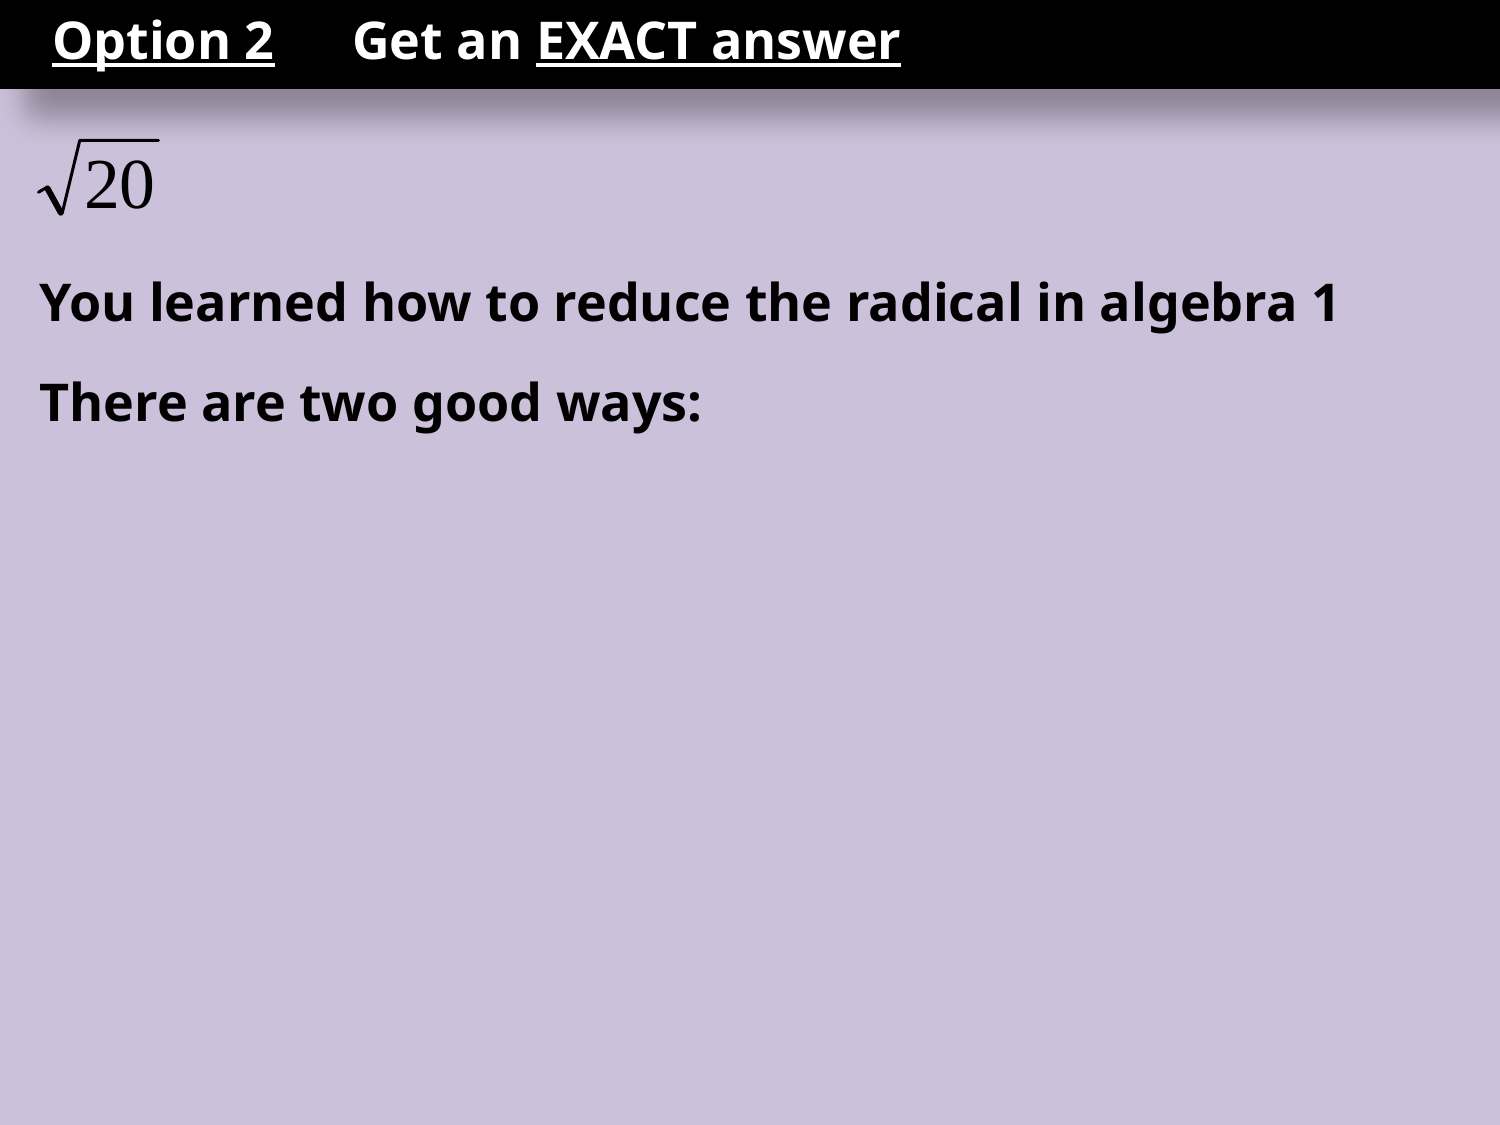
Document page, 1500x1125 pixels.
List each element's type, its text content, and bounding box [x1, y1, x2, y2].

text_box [24, 124, 175, 233]
text_box There are two good ways: [24, 362, 1463, 440]
text_box [0, 0, 1500, 89]
text_box Option 2 Get an EXACT answer [37, 0, 1475, 78]
text_box You learned how to reduce the radical in algebra 1 [24, 262, 1463, 340]
